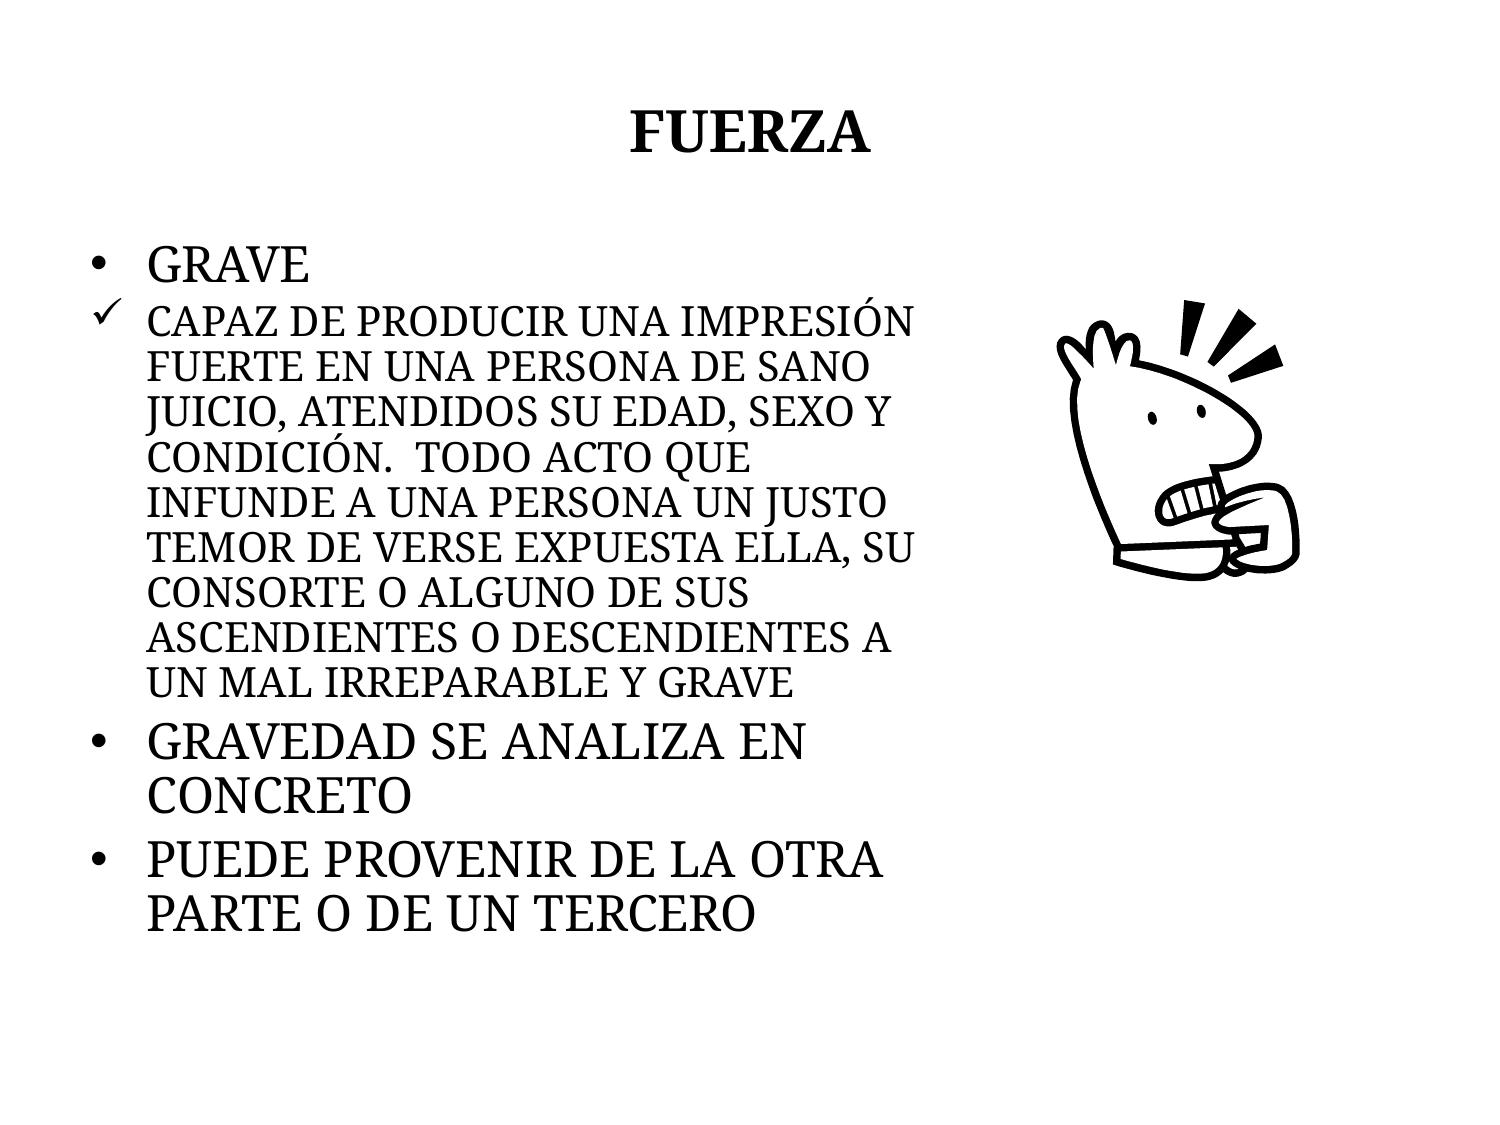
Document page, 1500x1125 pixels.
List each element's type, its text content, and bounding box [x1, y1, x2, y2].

title FUERZA [75, 45, 1425, 213]
list GRAVE CAPAZ DE PRODUCIR UNA IMPRESIÓN FUERTE EN UNA PERSONA DE SANO JUICIO, ATENDIDOS SU EDAD, SEXO Y CONDICIÓN. TODO ACTO QUE INFUNDE A UNA PERSONA UN JUSTO TEMOR DE VERSE EXPUESTA ELLA, SU CONSORTE O ALGUNO DE SUS ASCENDIENTES O DESCENDIENTES A UN MAL IRREPARABLE Y GRAVE GRAVEDAD SE ANALIZA EN CONCRETO PUEDE PROVENIR DE LA OTRA PARTE O DE UN TERCERO [75, 224, 963, 968]
picture [1051, 299, 1301, 584]
